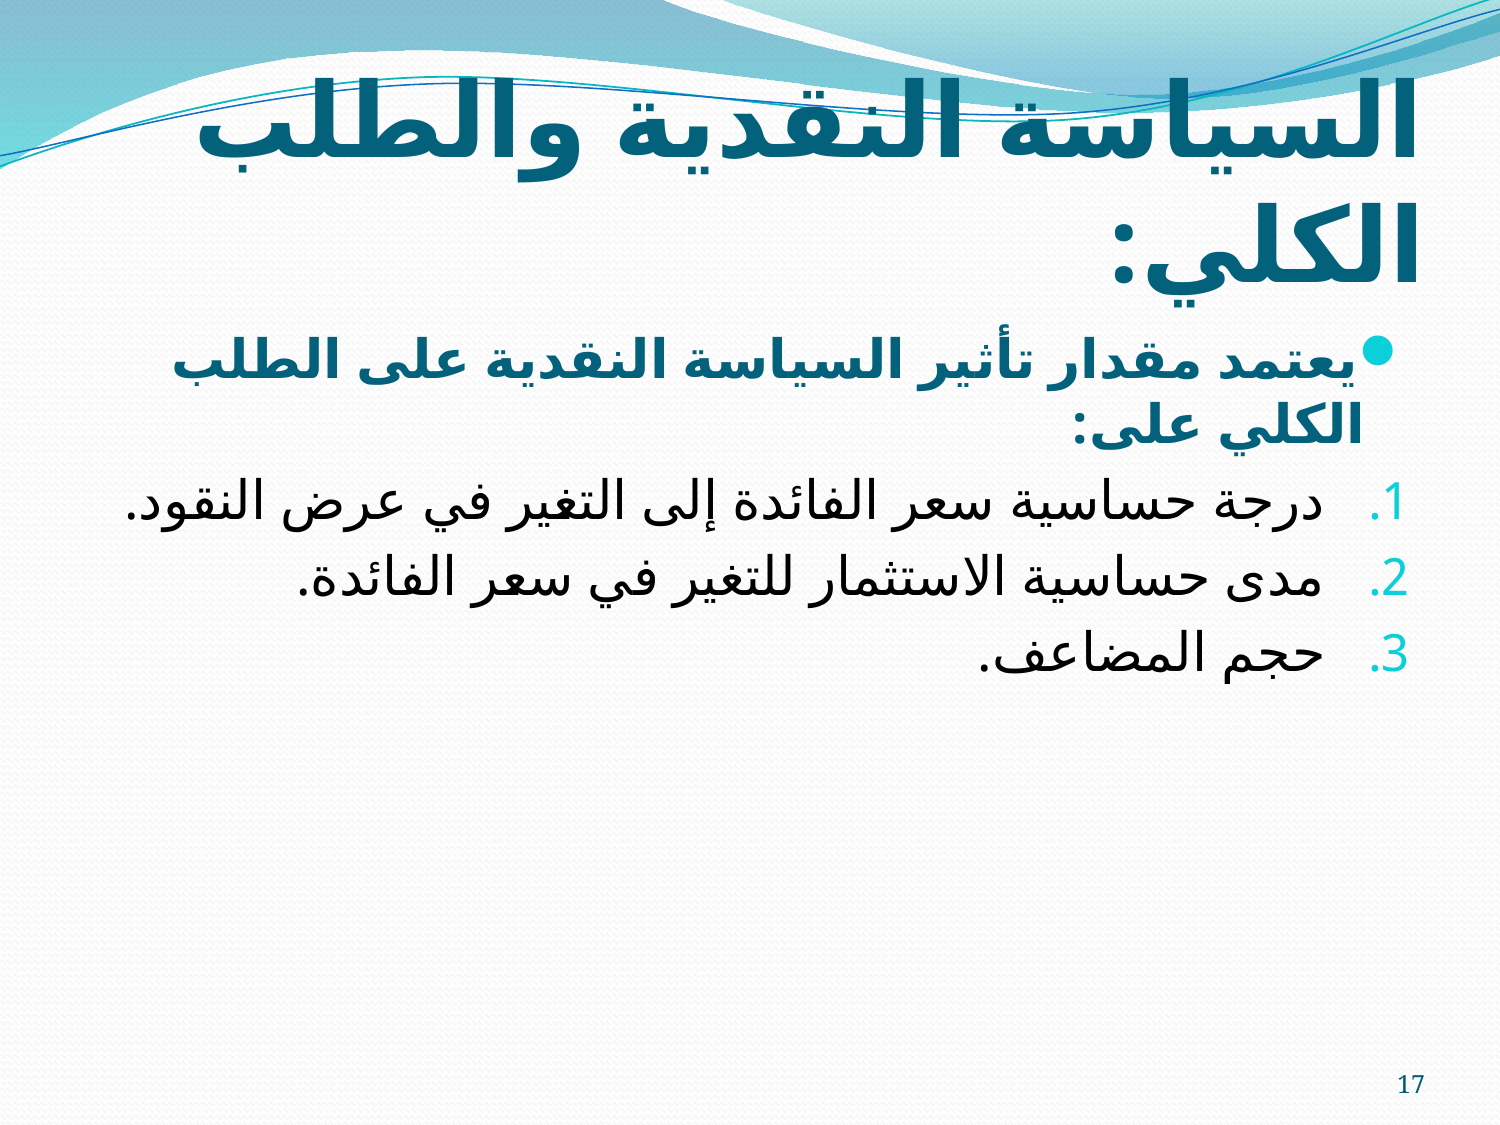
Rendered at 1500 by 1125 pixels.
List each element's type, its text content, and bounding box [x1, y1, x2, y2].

title السياسة النقدية والطلب الكلي: [75, 115, 1425, 303]
list يعتمد مقدار تأثير السياسة النقدية على الطلب الكلي على: درجة حساسية سعر الفائدة إلى التغير في عرض النقود. مدى حساسية الاستثمار للتغير في سعر الفائدة. حجم المضاعف. [75, 317, 1425, 1038]
slide_number 17 [1299, 1042, 1425, 1103]
